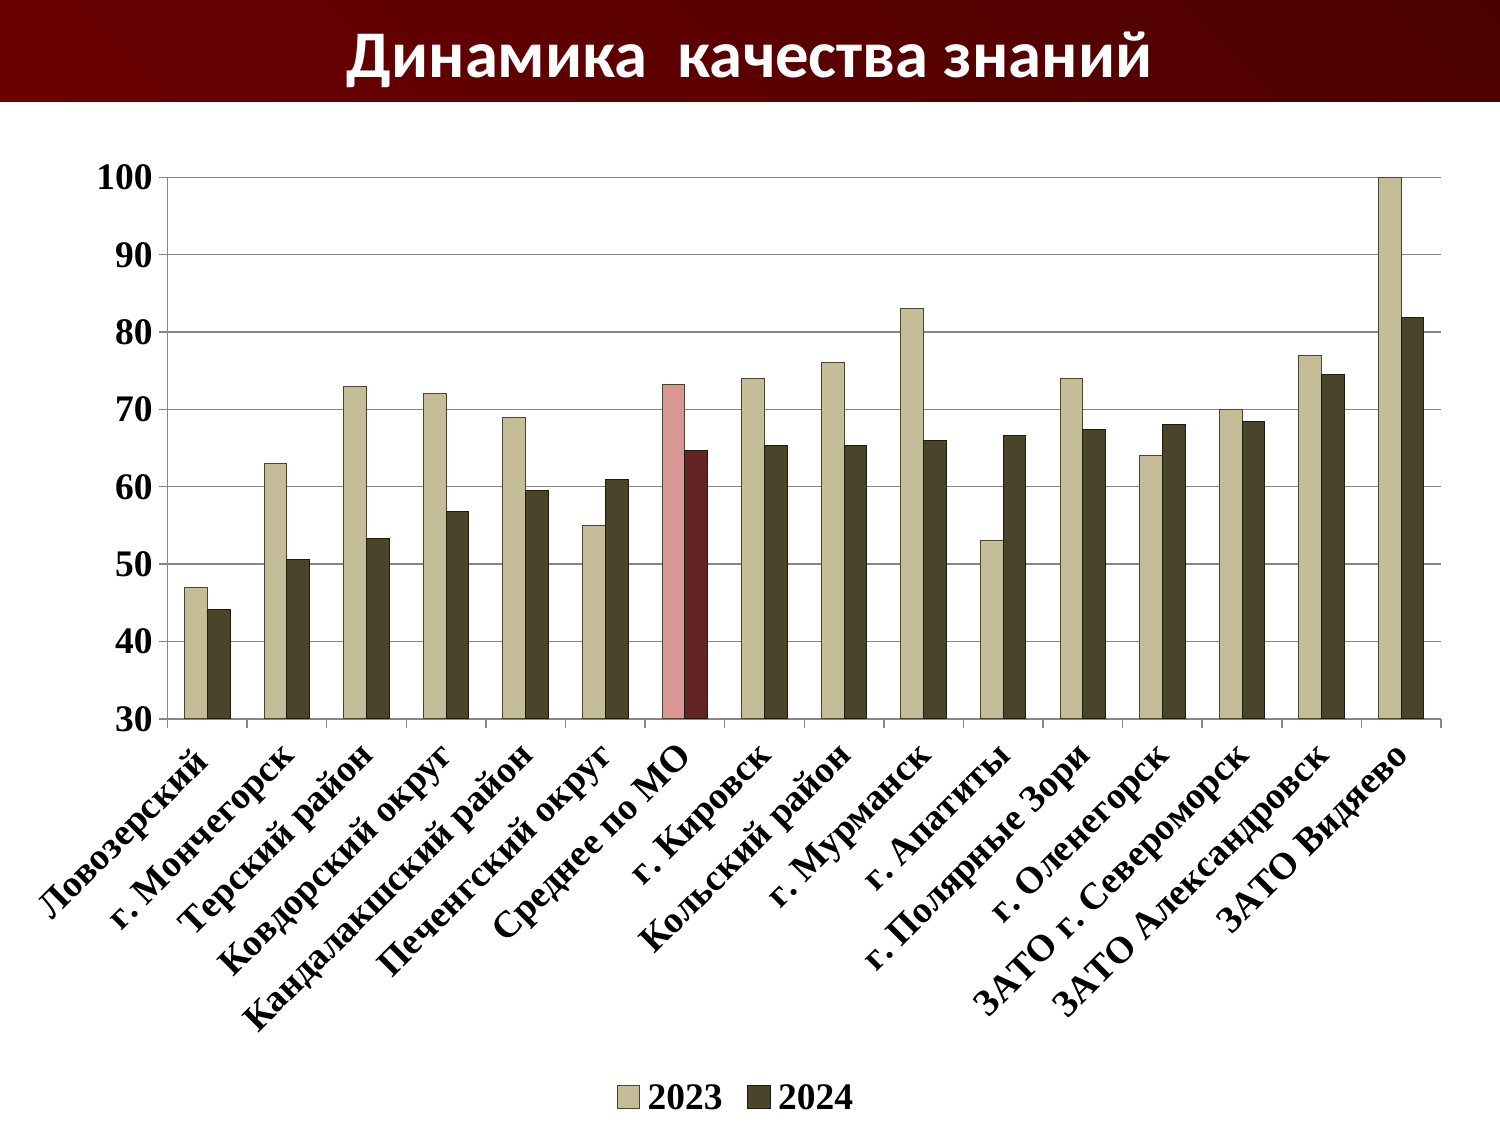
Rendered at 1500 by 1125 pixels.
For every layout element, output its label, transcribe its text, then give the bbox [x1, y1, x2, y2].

title Динамика качества знаний [0, 0, 1500, 102]
chart [0, 136, 1471, 1125]
